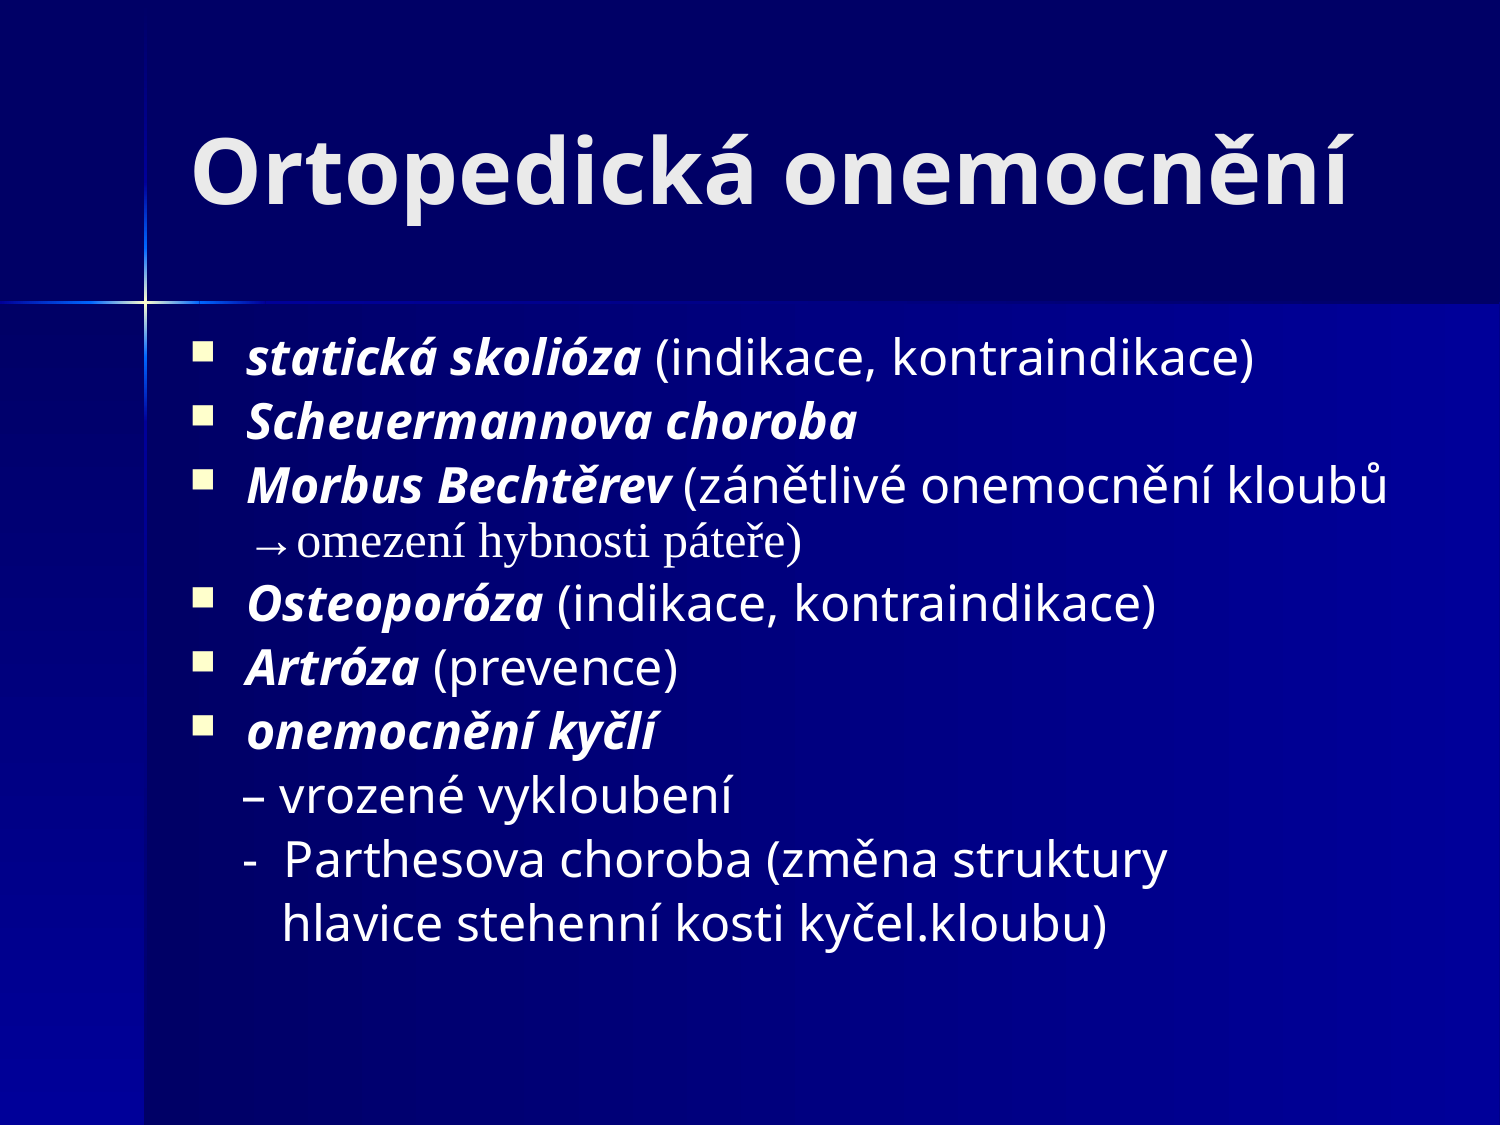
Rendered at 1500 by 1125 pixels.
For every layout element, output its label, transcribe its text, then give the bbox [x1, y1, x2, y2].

title Ortopedická onemocnění [174, 49, 1413, 286]
list statická skolióza (indikace, kontraindikace) Scheuermannova choroba Morbus Bechtěrev (zánětlivé onemocnění kloubů →omezení hybnosti páteře) Osteoporóza (indikace, kontraindikace) Artróza (prevence) onemocnění kyčlí – vrozené vykloubení - Parthesova choroba (změna struktury hlavice stehenní kosti kyčel.kloubu) [174, 324, 1413, 1001]
